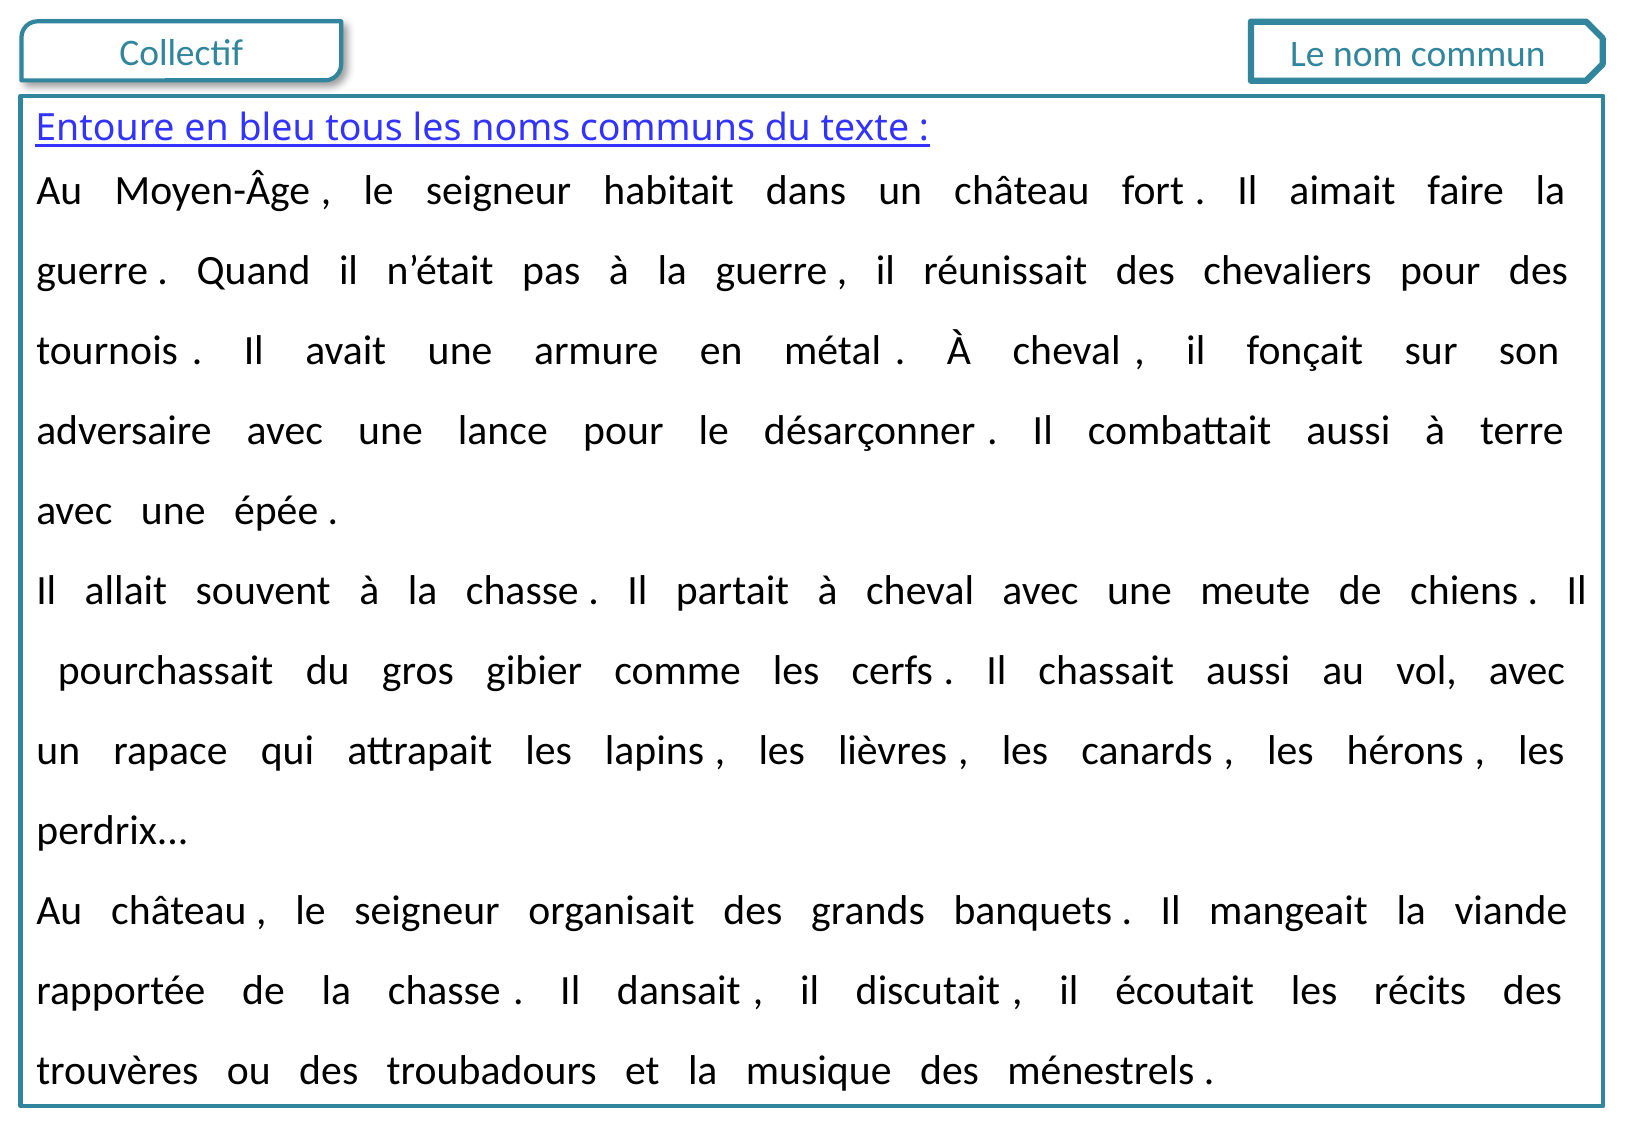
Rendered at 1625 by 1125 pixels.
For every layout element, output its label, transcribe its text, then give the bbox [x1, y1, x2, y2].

list Entoure en bleu tous les noms communs du texte : [18, 94, 1605, 1108]
list Au Moyen-Âge , le seigneur habitait dans un château fort . Il aimait faire la guerre . Quand il n’était pas à la guerre , il réunissait des chevaliers pour des tournois . Il avait une armure en métal . À cheval , il fonçait sur son adversaire avec une lance pour le désarçonner . Il combattait aussi à terre avec une épée . Il allait souvent à la chasse . Il partait à cheval avec une meute de chiens . Il pourchassait du gros gibier comme les cerfs . Il chassait aussi au vol, avec un rapace qui attrapait les lapins , les lièvres , les canards , les hérons , les perdrix... Au château , le seigneur organisait des grands banquets . Il mangeait la viande rapportée de la chasse . Il dansait , il discutait , il écoutait les récits des trouvères ou des troubadours et la musique des ménestrels . [21, 125, 1604, 1106]
list Le nom commun [1251, 21, 1585, 81]
